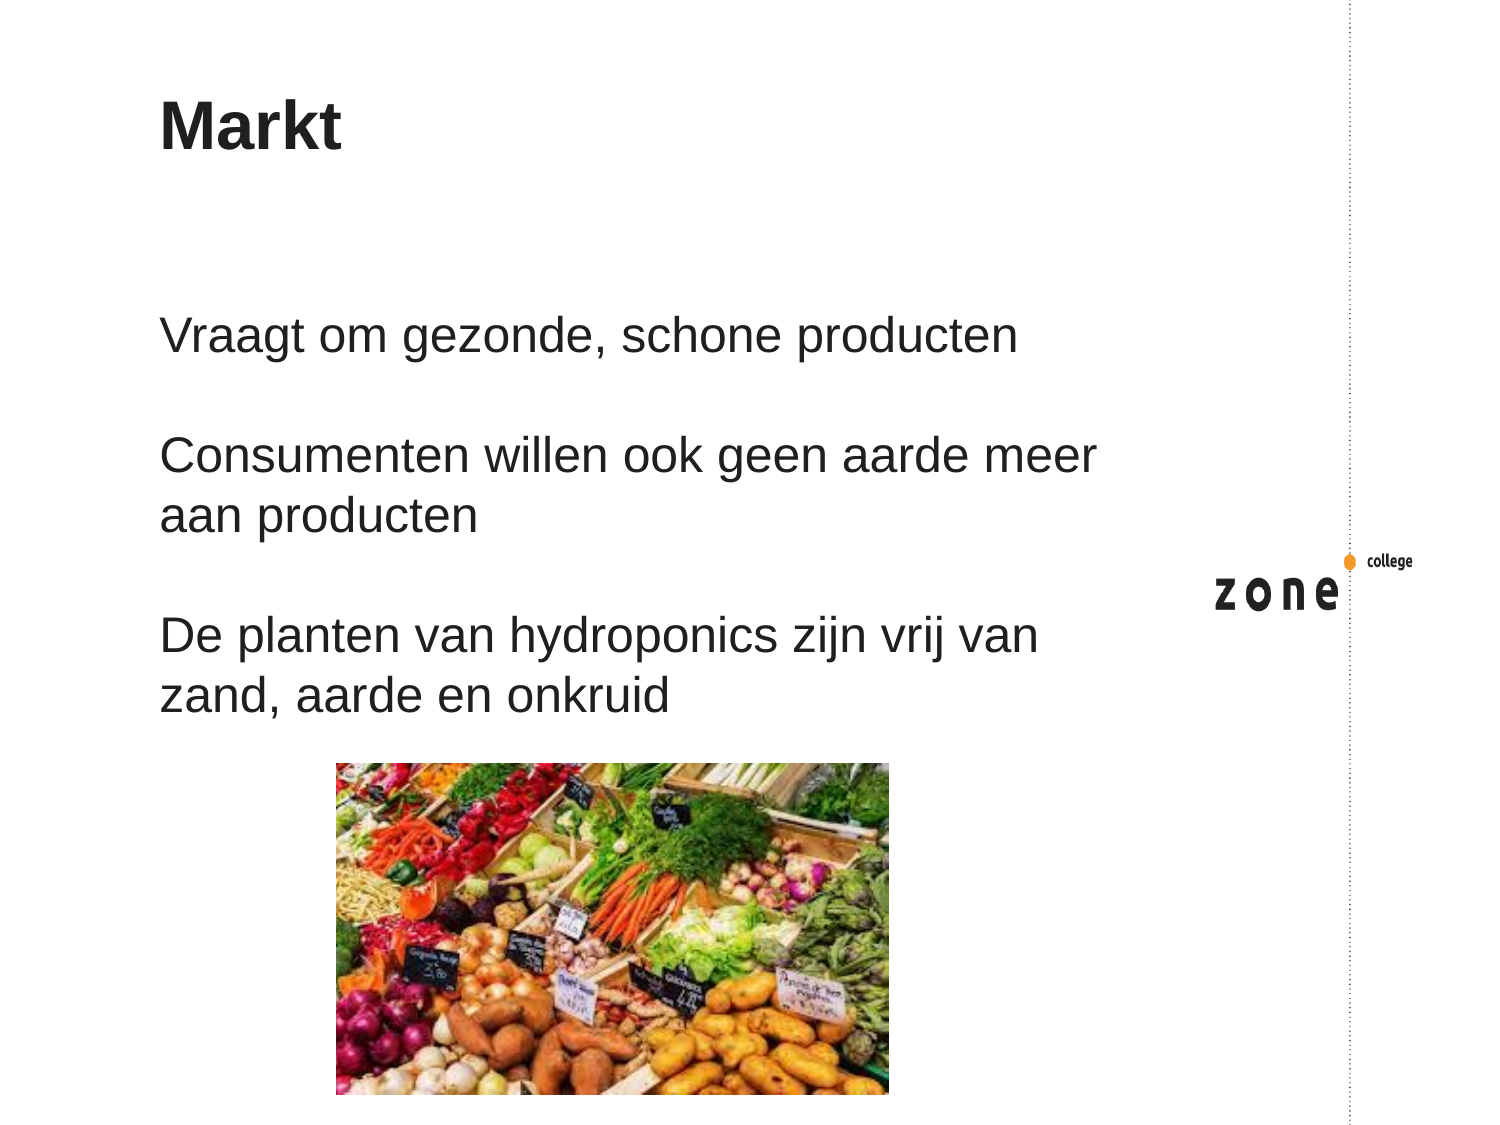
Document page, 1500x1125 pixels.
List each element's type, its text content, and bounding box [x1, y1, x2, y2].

title Markt [159, 90, 1388, 213]
picture [1197, 0, 1500, 1125]
list Vraagt om gezonde, schone producten Consumenten willen ook geen aarde meer aan producten De planten van hydroponics zijn vrij van zand, aarde en onkruid [159, 302, 1128, 886]
picture [336, 763, 889, 1095]
